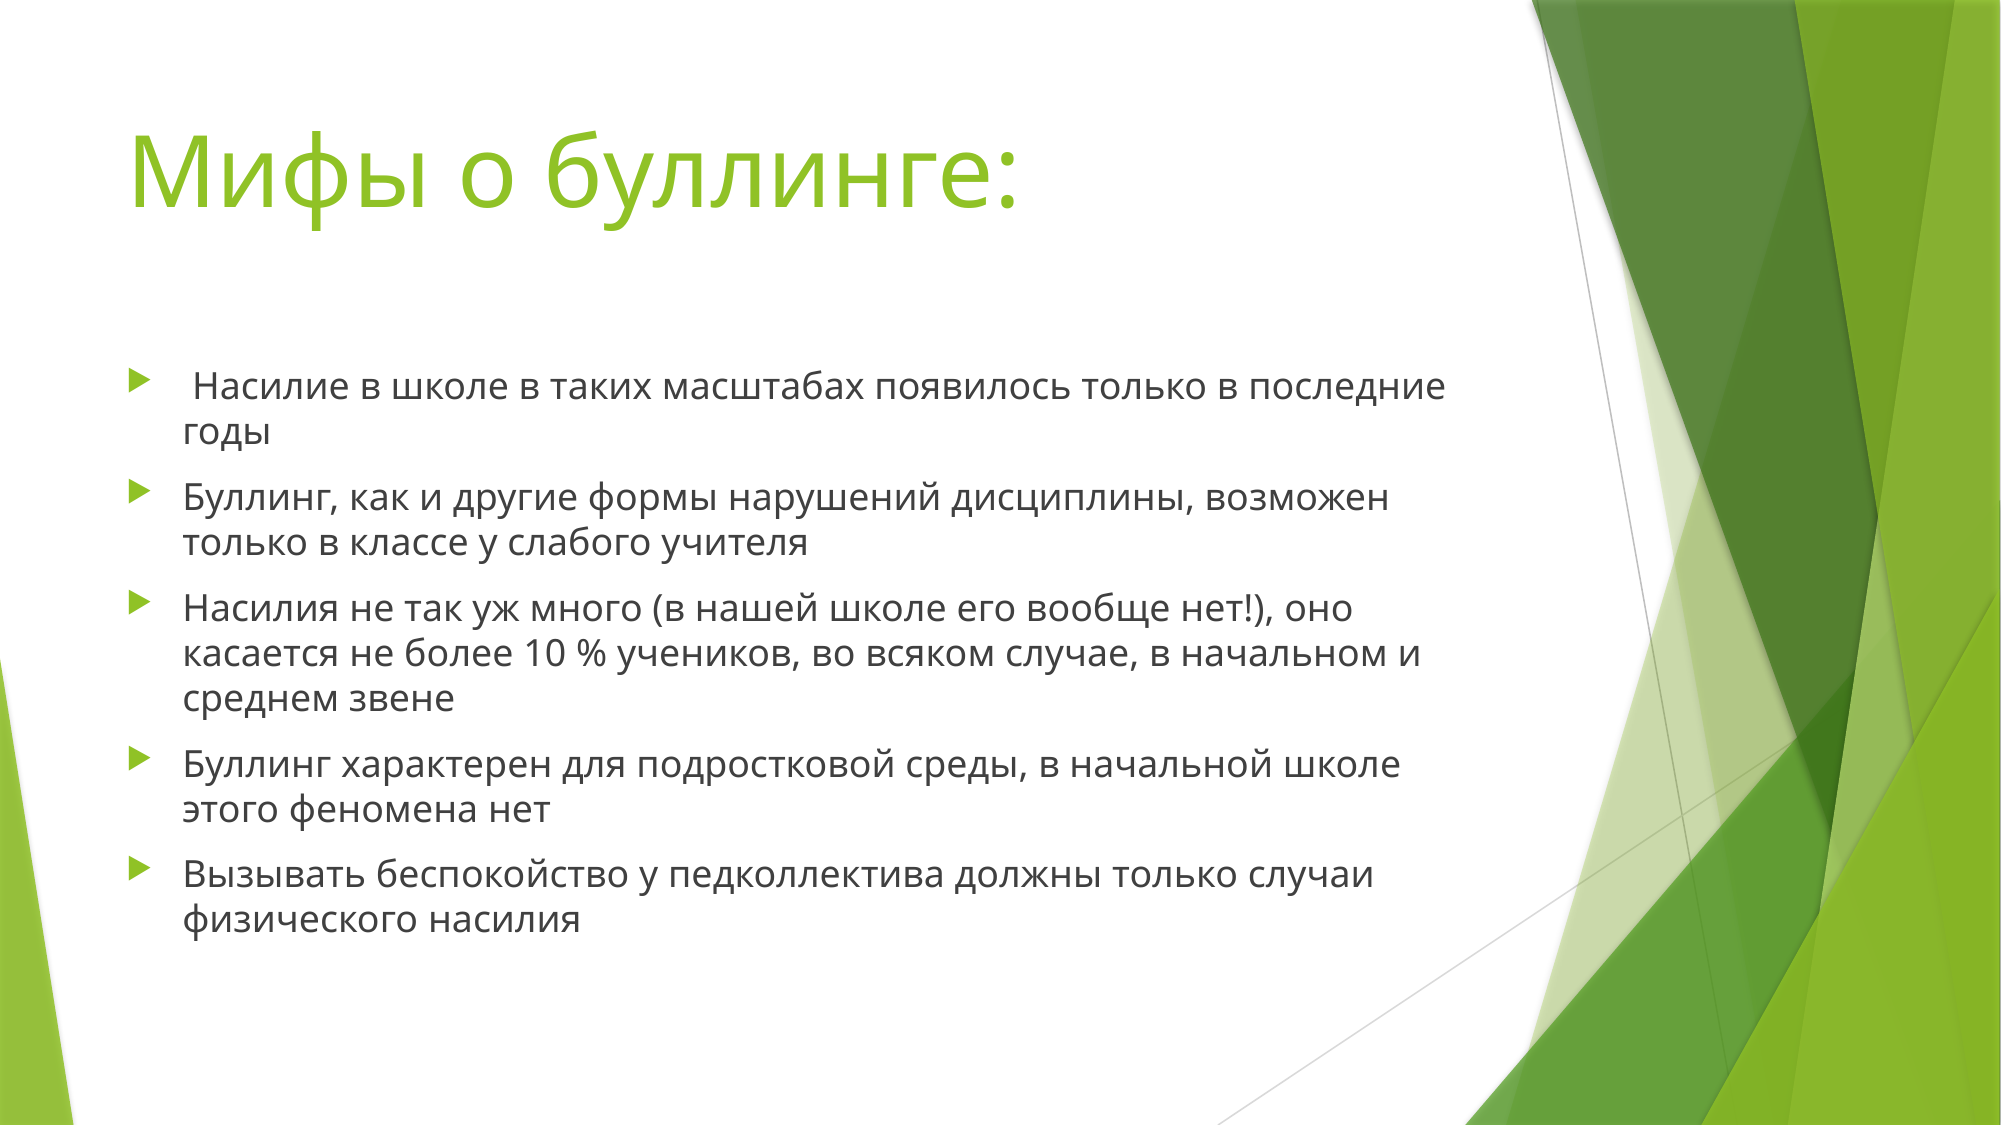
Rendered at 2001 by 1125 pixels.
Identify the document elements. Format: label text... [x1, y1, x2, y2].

list Насилие в школе в таких масштабах появилось только в последние годы Буллинг, как и другие формы нарушений дисциплины, возможен только в классе у слабого учителя Насилия не так уж много (в нашей школе его вообще нет!), оно касается не более 10 % учеников, во всяком случае, в начальном и среднем звене Буллинг характерен для подростковой среды, в начальной школе этого феномена нет Вызывать беспокойство у педколлектива должны только случаи физического насилия [111, 354, 1522, 992]
title Мифы о буллинге: [111, 99, 1522, 317]
